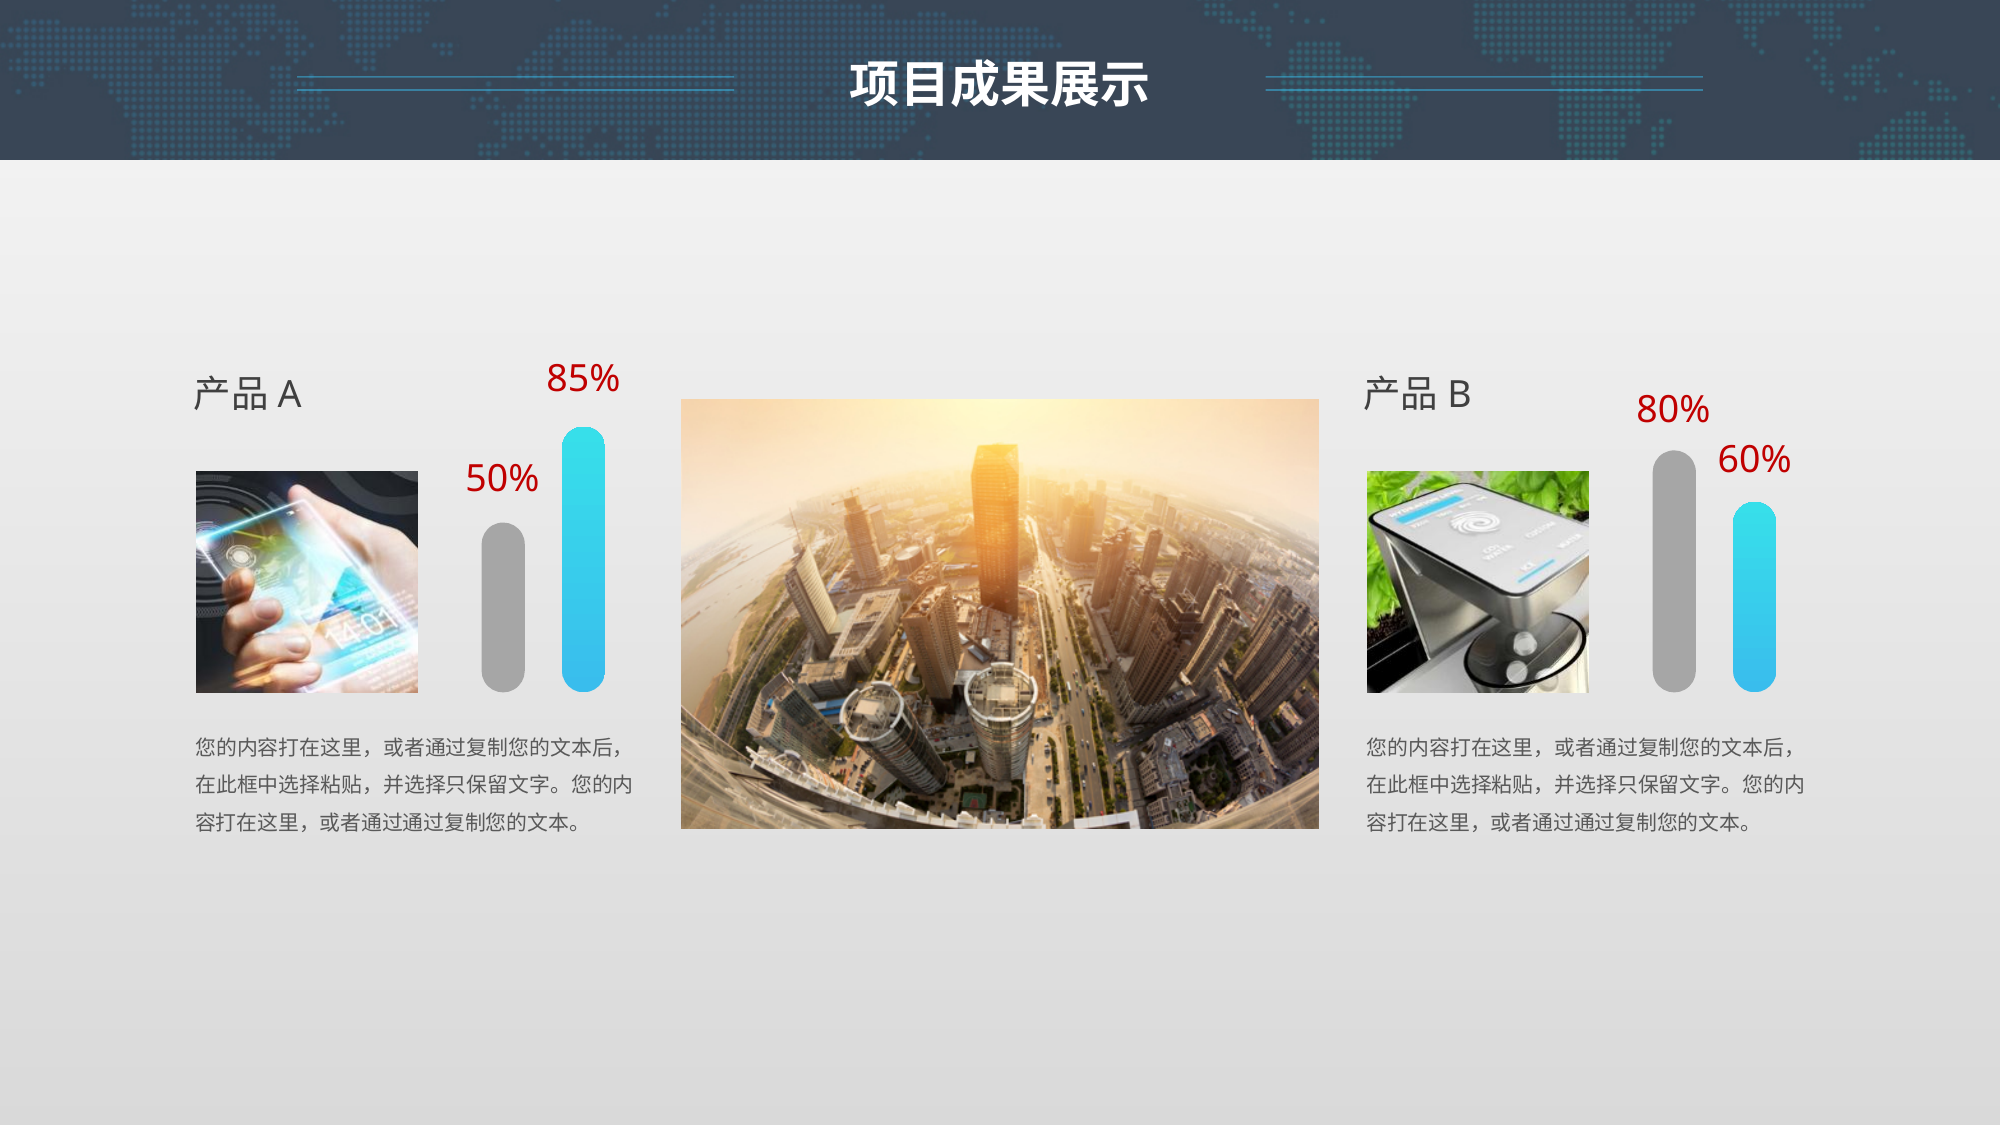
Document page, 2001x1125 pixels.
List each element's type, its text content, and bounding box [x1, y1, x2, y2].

text_box 80% [1621, 377, 1726, 438]
text_box 产品B [1348, 362, 1487, 423]
text_box 产品A [179, 362, 317, 423]
text_box 60% [1702, 427, 1807, 488]
text_box 您的内容打在这里，或者通过复制您的文本后，在此框中选择粘贴，并选择只保留文字。您的内容打在这里，或者通过通过复制您的文本。 [181, 714, 648, 842]
text_box 50% [450, 446, 555, 507]
text_box 项目成果展示 [835, 98, 1165, 121]
picture [681, 398, 1319, 829]
text_box 您的内容打在这里，或者通过复制您的文本后，在此框中选择粘贴，并选择只保留文字。您的内容打在这里，或者通过通过复制您的文本。 [1352, 714, 1819, 842]
picture [1367, 471, 1589, 693]
text_box [479, 520, 527, 695]
text_box [559, 424, 608, 695]
picture [0, 0, 2000, 161]
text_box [296, 76, 1704, 91]
text_box [1650, 448, 1698, 695]
text_box 项目成果展示 [835, 45, 1165, 75]
text_box [1731, 499, 1779, 695]
picture [196, 471, 418, 693]
text_box 85% [531, 346, 636, 406]
